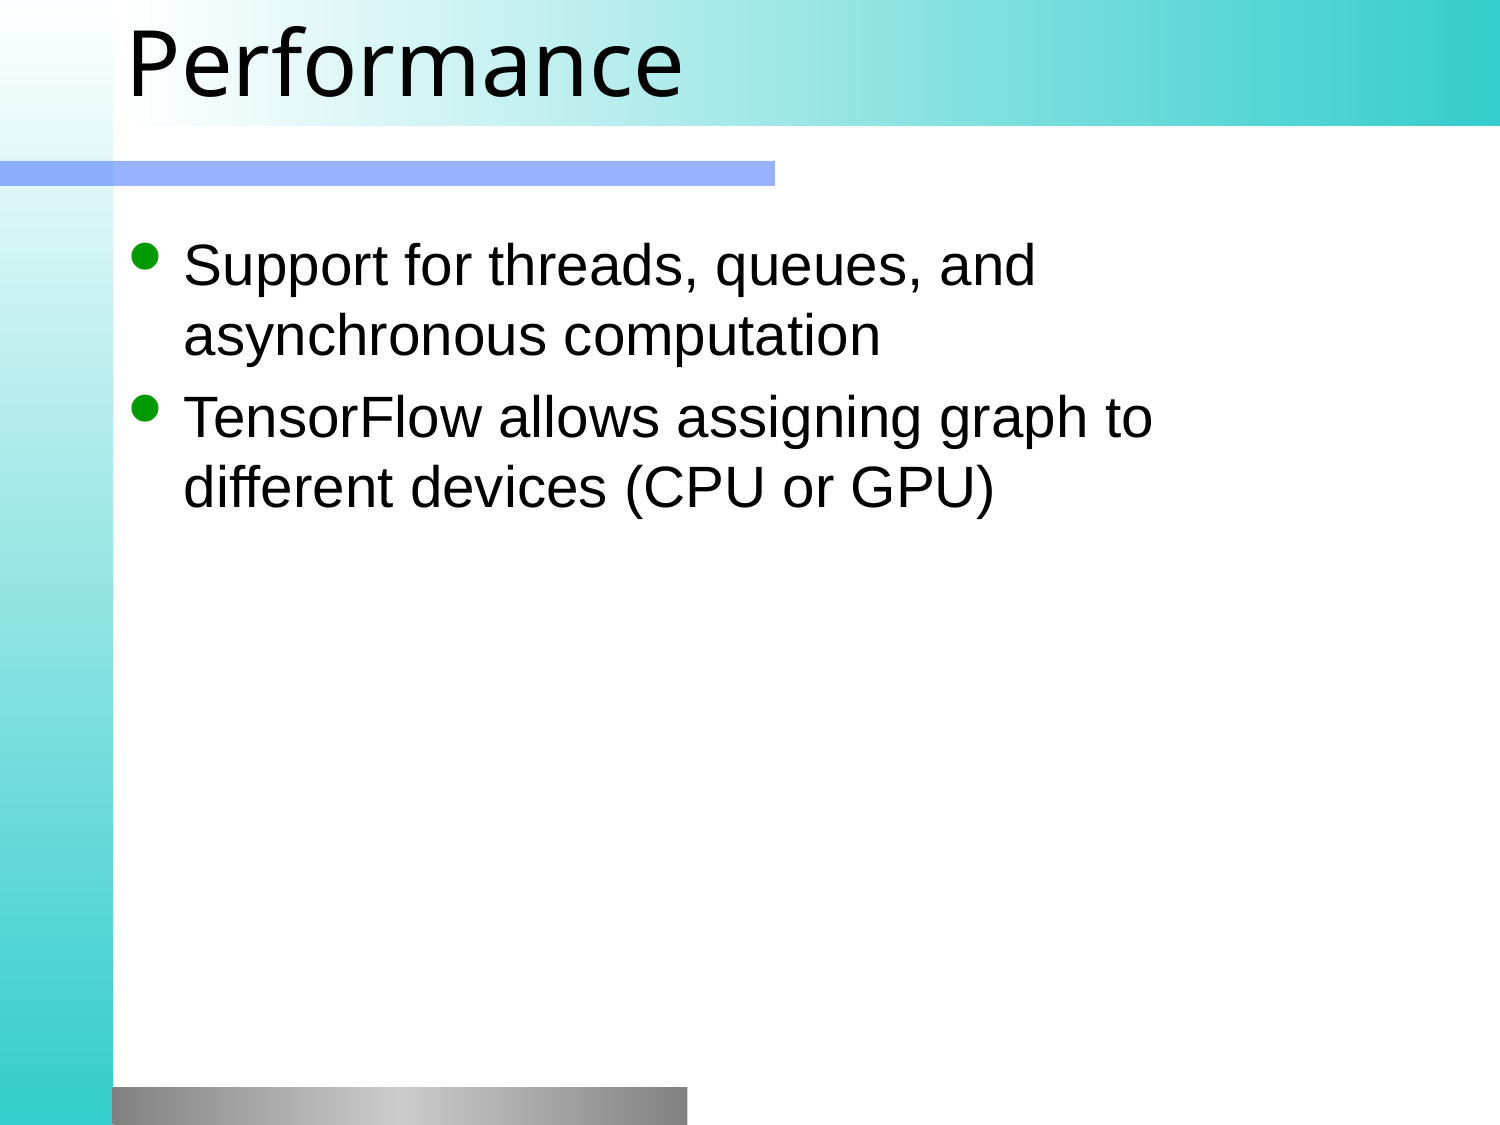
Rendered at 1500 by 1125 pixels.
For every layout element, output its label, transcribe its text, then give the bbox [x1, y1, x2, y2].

list Support for threads, queues, and asynchronous computation TensorFlow allows assigning graph to different devices (CPU or GPU) [112, 219, 1388, 1073]
title Performance [110, 0, 1386, 121]
